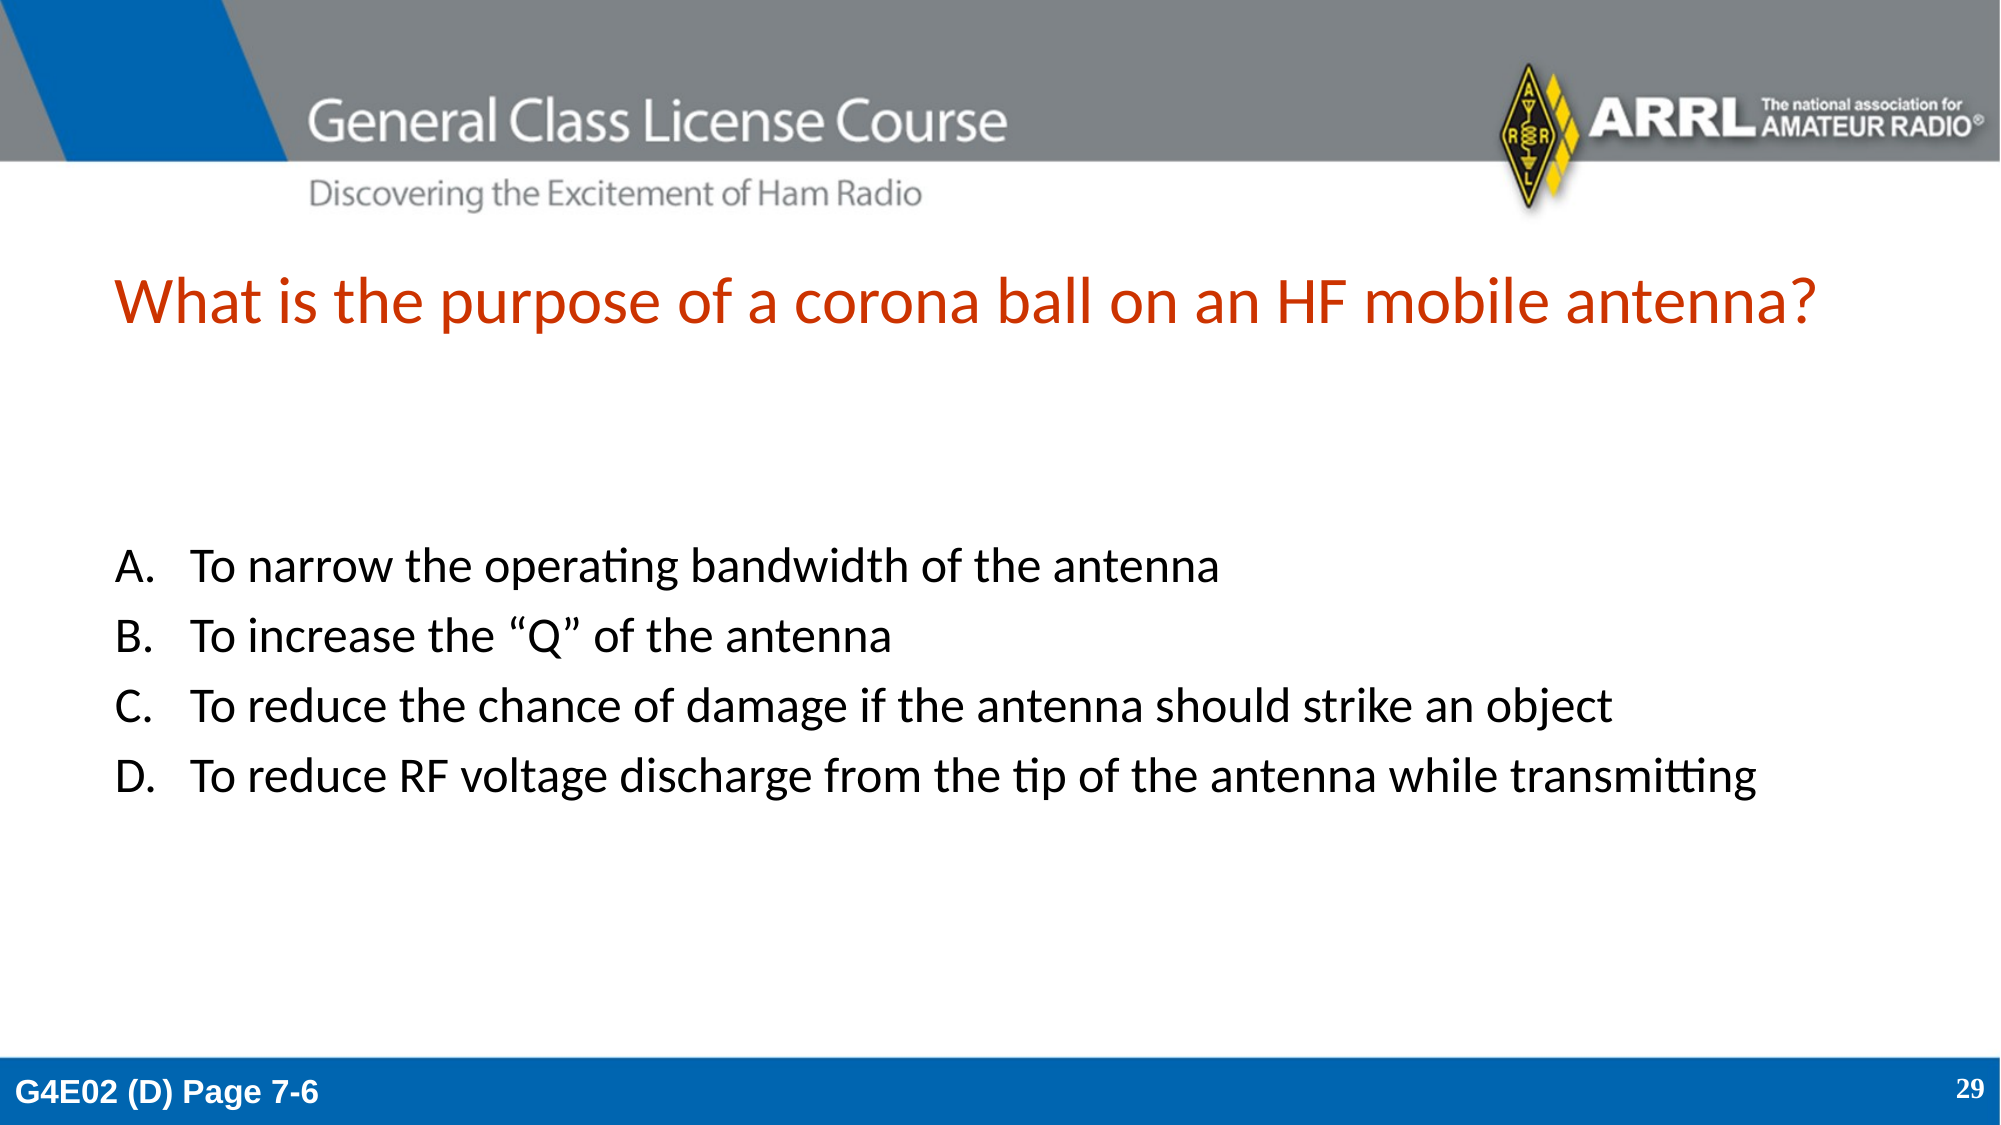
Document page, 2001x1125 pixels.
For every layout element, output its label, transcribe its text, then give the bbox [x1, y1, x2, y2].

picture [0, 0, 2001, 1125]
title What is the purpose of a corona ball on an HF mobile antenna? [99, 249, 1900, 468]
text_box G4E02 (D) Page 7-6 [0, 1062, 1313, 1118]
list To narrow the operating bandwidth of the antenna To increase the “Q” of the antenna To reduce the chance of damage if the antenna should strike an object To reduce RF voltage discharge from the tip of the antenna while transmitting [99, 525, 1900, 1005]
text_box 29 [1875, 1062, 2000, 1113]
